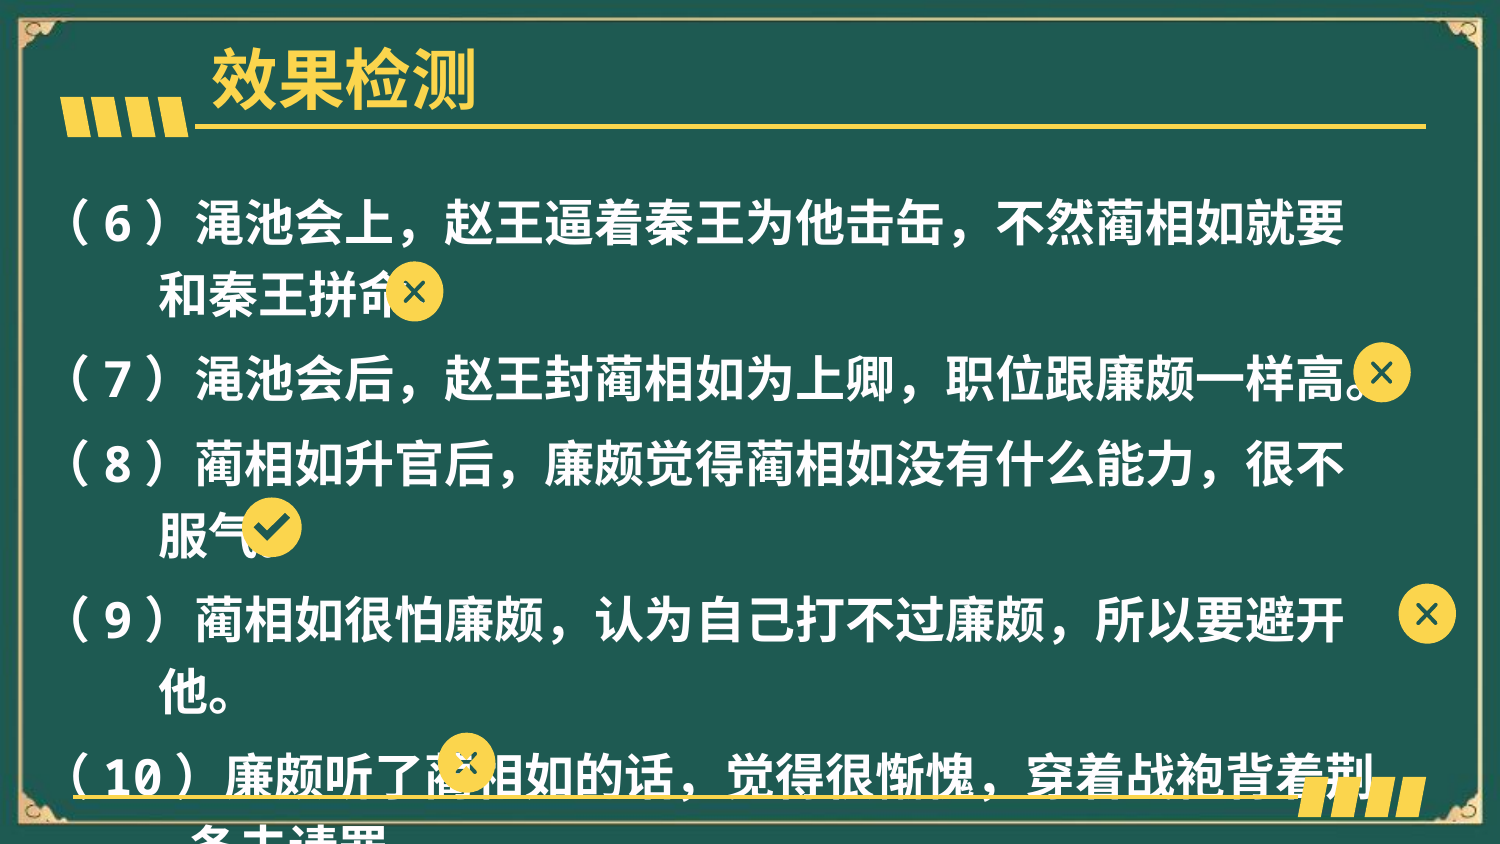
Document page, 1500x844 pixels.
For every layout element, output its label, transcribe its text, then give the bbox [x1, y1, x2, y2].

text_box [1396, 581, 1459, 646]
text_box 效果检测 [196, 30, 494, 126]
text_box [1297, 776, 1427, 818]
text_box [383, 259, 446, 324]
text_box [239, 495, 304, 560]
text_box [59, 96, 189, 138]
text_box （6）渑池会上，赵王逼着秦王为他击缶，不然蔺相如就要和秦王拼命。 （7）渑池会后，赵王封蔺相如为上卿，职位跟廉颇一样高。 （8）蔺相如升官后，廉颇觉得蔺相如没有什么能力，很不服气。 （9）蔺相如很怕廉颇，认为自己打不过廉颇，所以要避开他。 （10）廉颇听了蔺相如的话，觉得很惭愧，穿着战袍背着荆条去请罪。 [26, 171, 1393, 844]
picture [0, 0, 1500, 844]
text_box [435, 730, 498, 795]
text_box [1351, 340, 1413, 405]
